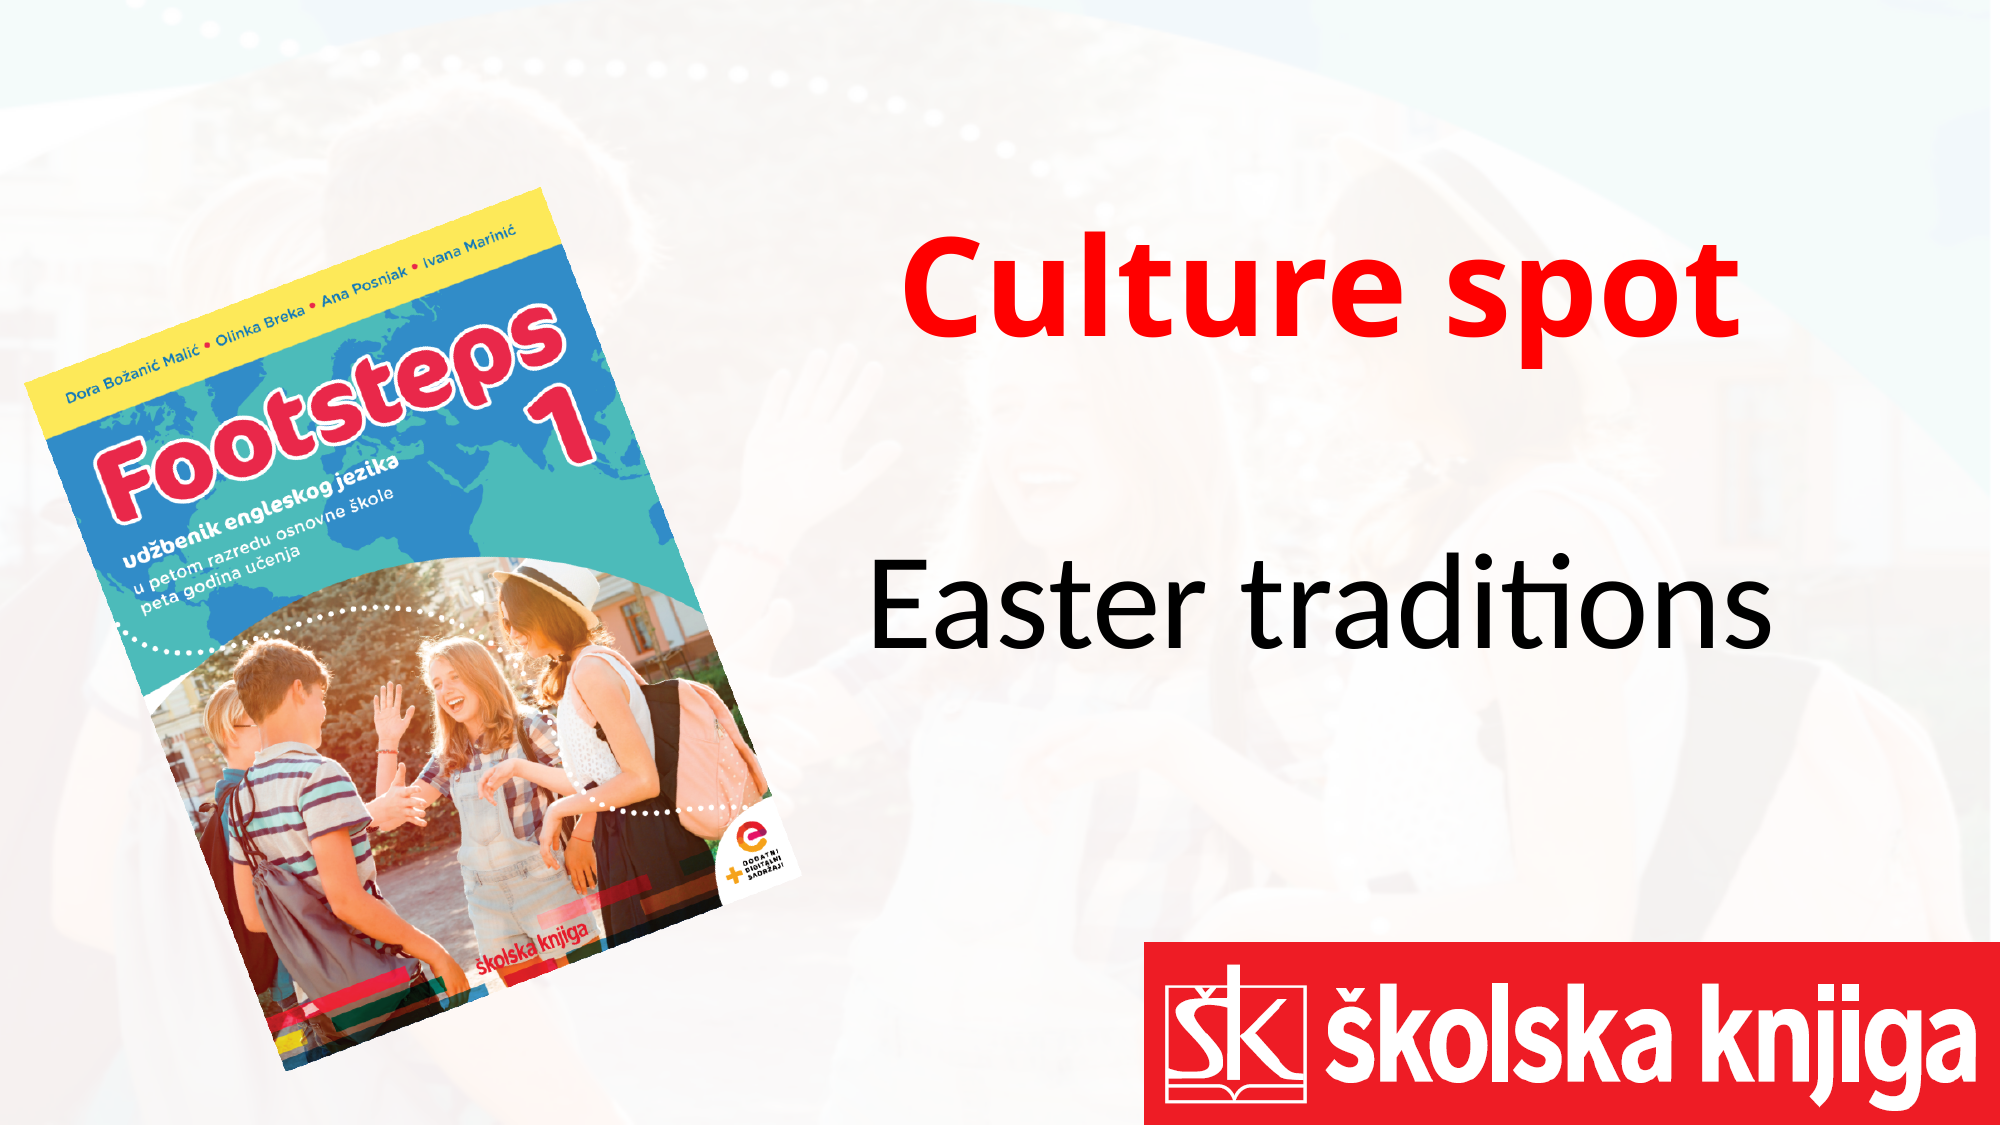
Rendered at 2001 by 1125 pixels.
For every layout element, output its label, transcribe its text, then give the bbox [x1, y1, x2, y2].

subtitle Easter traditions [689, 522, 2000, 794]
picture [24, 188, 801, 1071]
picture [1144, 942, 2000, 1125]
title Culture spot [697, 156, 1944, 374]
